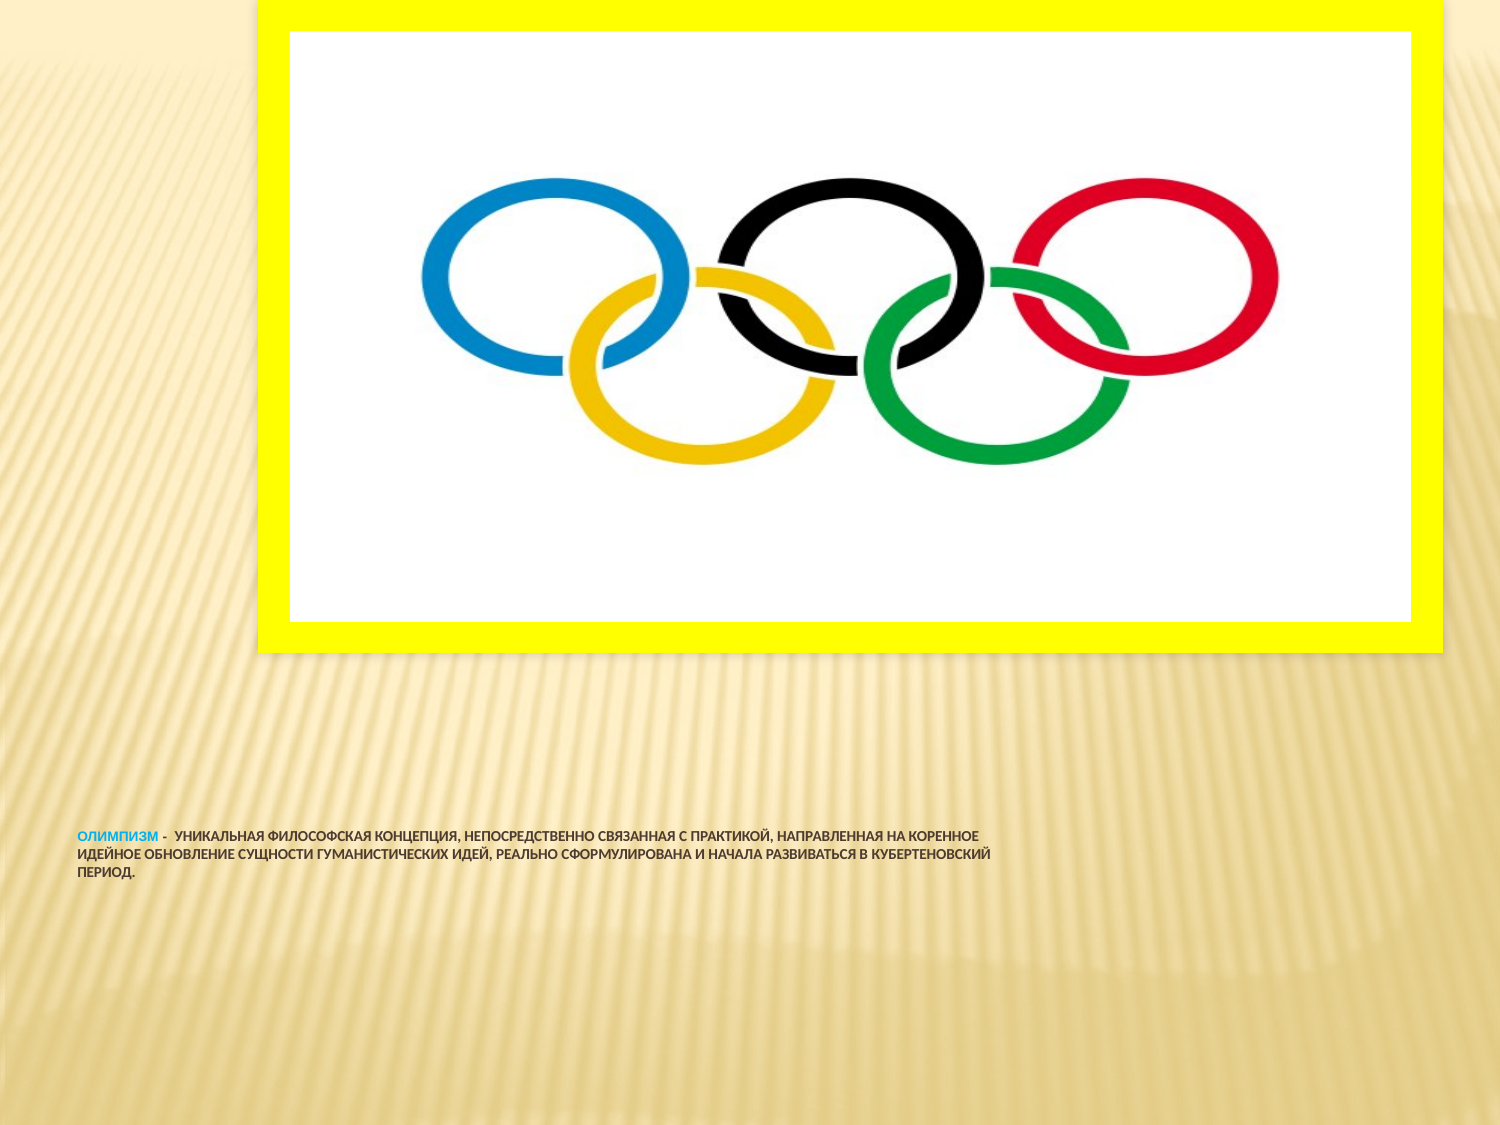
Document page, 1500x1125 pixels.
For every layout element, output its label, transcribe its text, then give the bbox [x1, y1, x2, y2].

picture [288, 30, 1412, 623]
title Олимпизм - уникальная философская концепция, непосредственно связанная с практикой, направленная на коренное идейное обновление сущности гуманистических идей, реально сформулирована и начала развиваться в кубертеновский период. [62, 819, 1025, 905]
